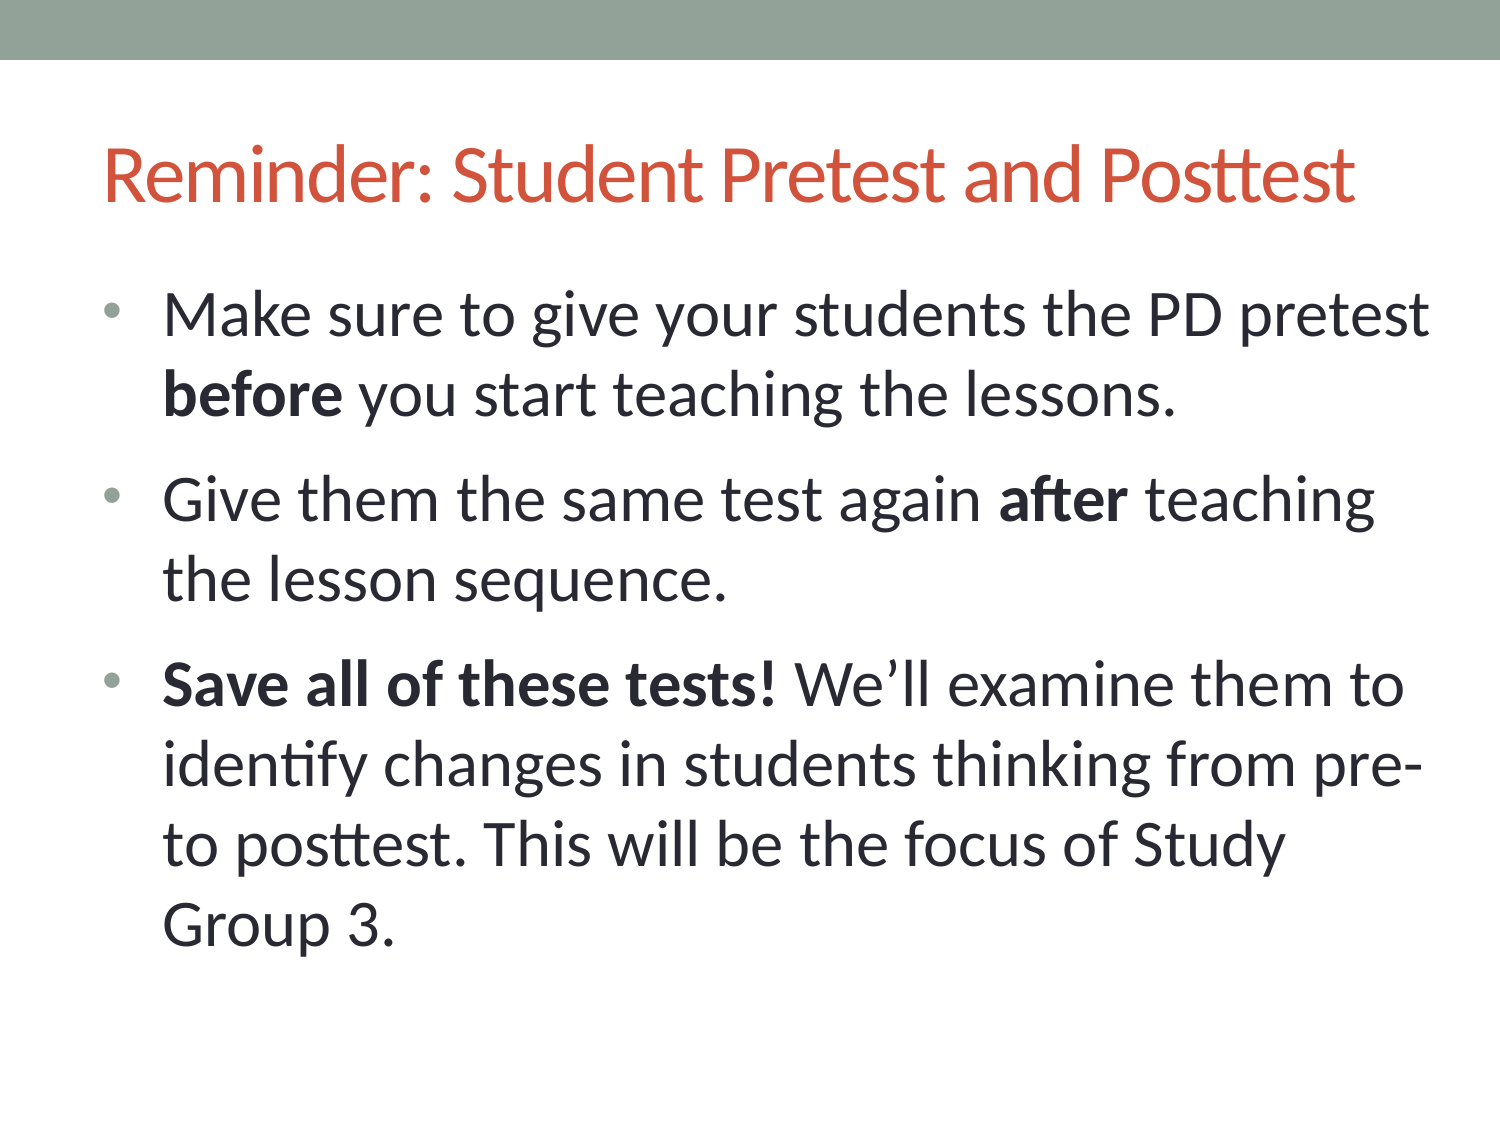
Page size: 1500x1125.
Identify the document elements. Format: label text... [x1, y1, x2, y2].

list Make sure to give your students the PD pretest before you start teaching the lessons. Give them the same test again after teaching the lesson sequence. Save all of these tests! We’ll examine them to identify changes in students thinking from pre- to posttest. This will be the focus of Study Group 3. [87, 262, 1450, 1005]
title Reminder: Student Pretest and Posttest [87, 87, 1425, 250]
